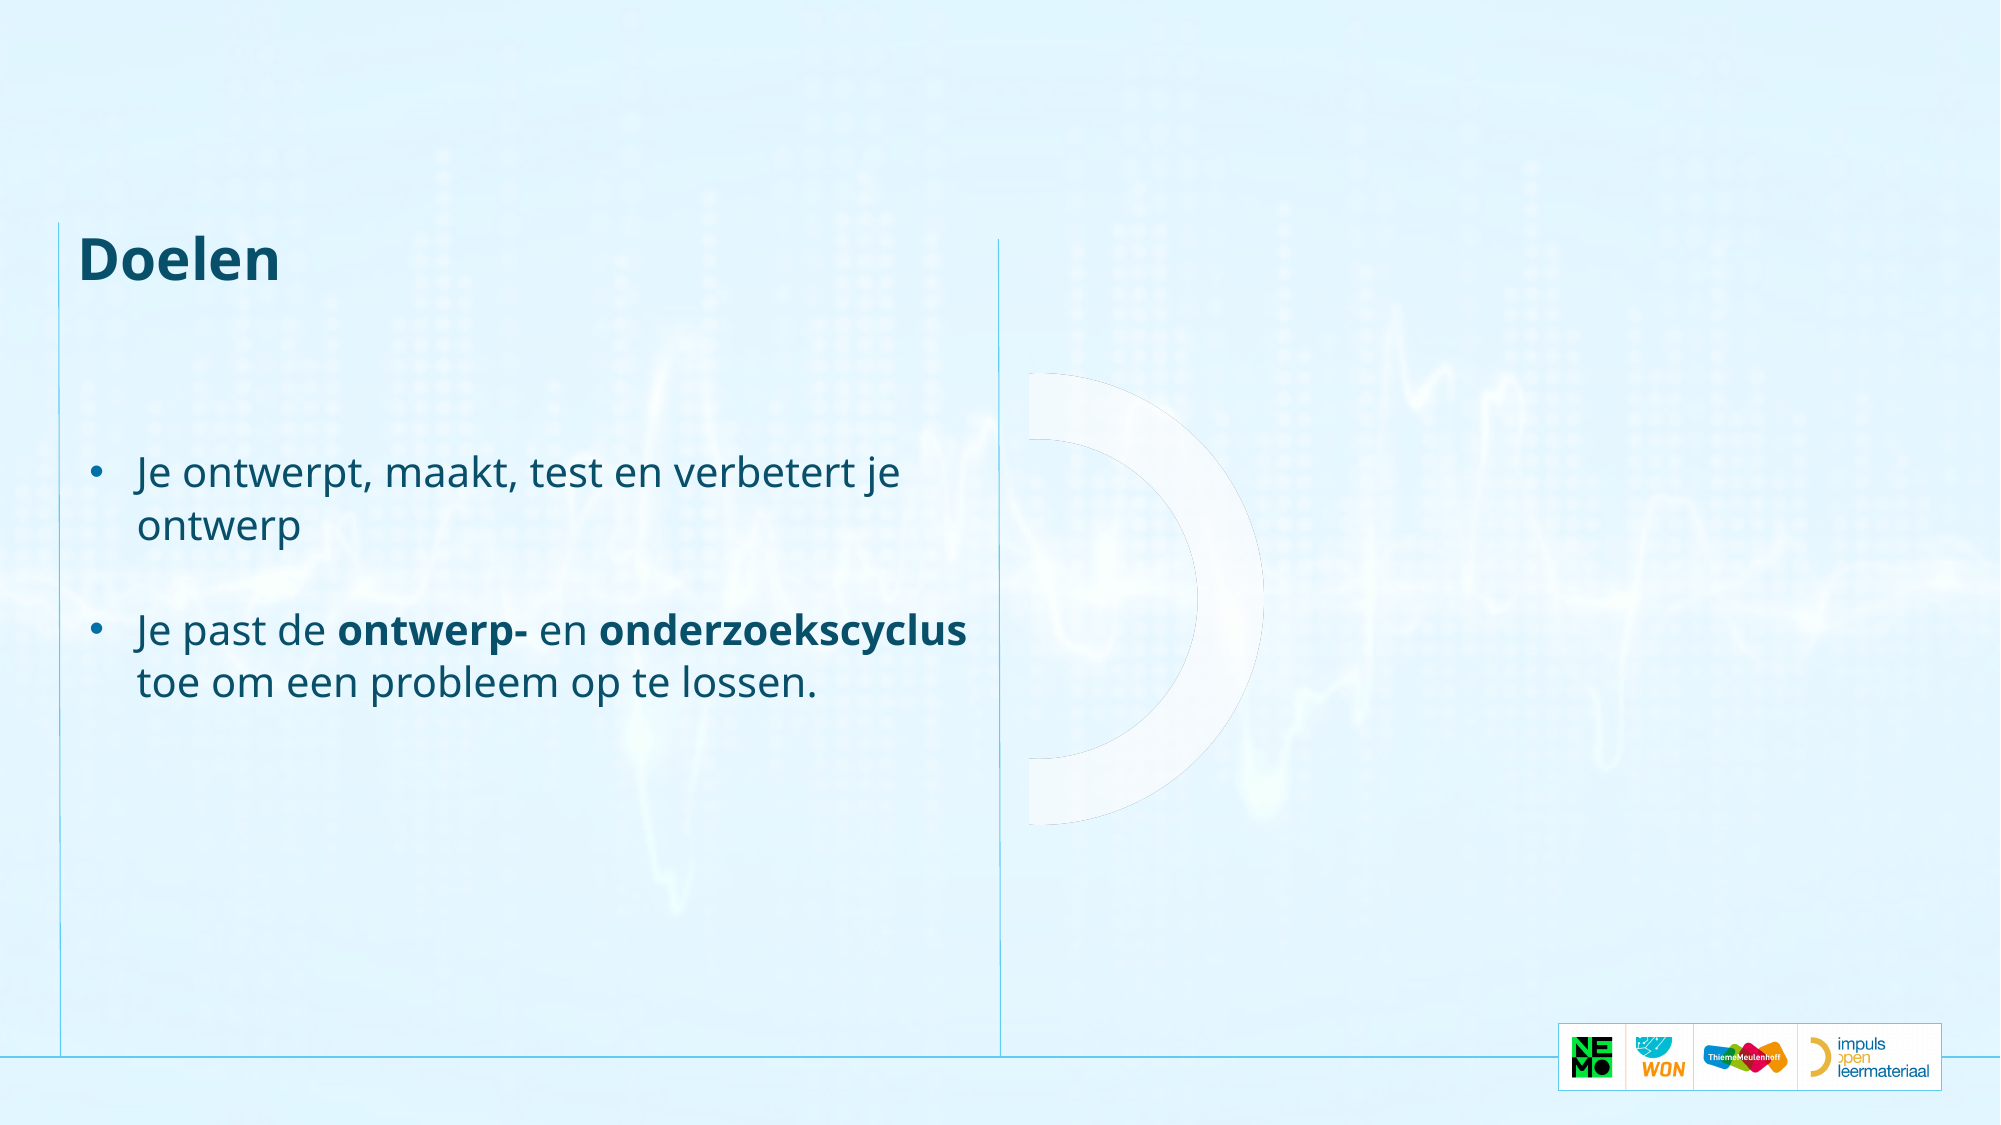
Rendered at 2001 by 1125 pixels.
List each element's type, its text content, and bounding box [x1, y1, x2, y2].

list Doelen [77, 222, 936, 359]
list Je ontwerpt, maakt, test en verbetert je ontwerp Je past de ontwerp- en onderzoekscyclus toe om een probleem op te lossen. [89, 414, 970, 1009]
picture [1559, 1024, 1941, 1090]
